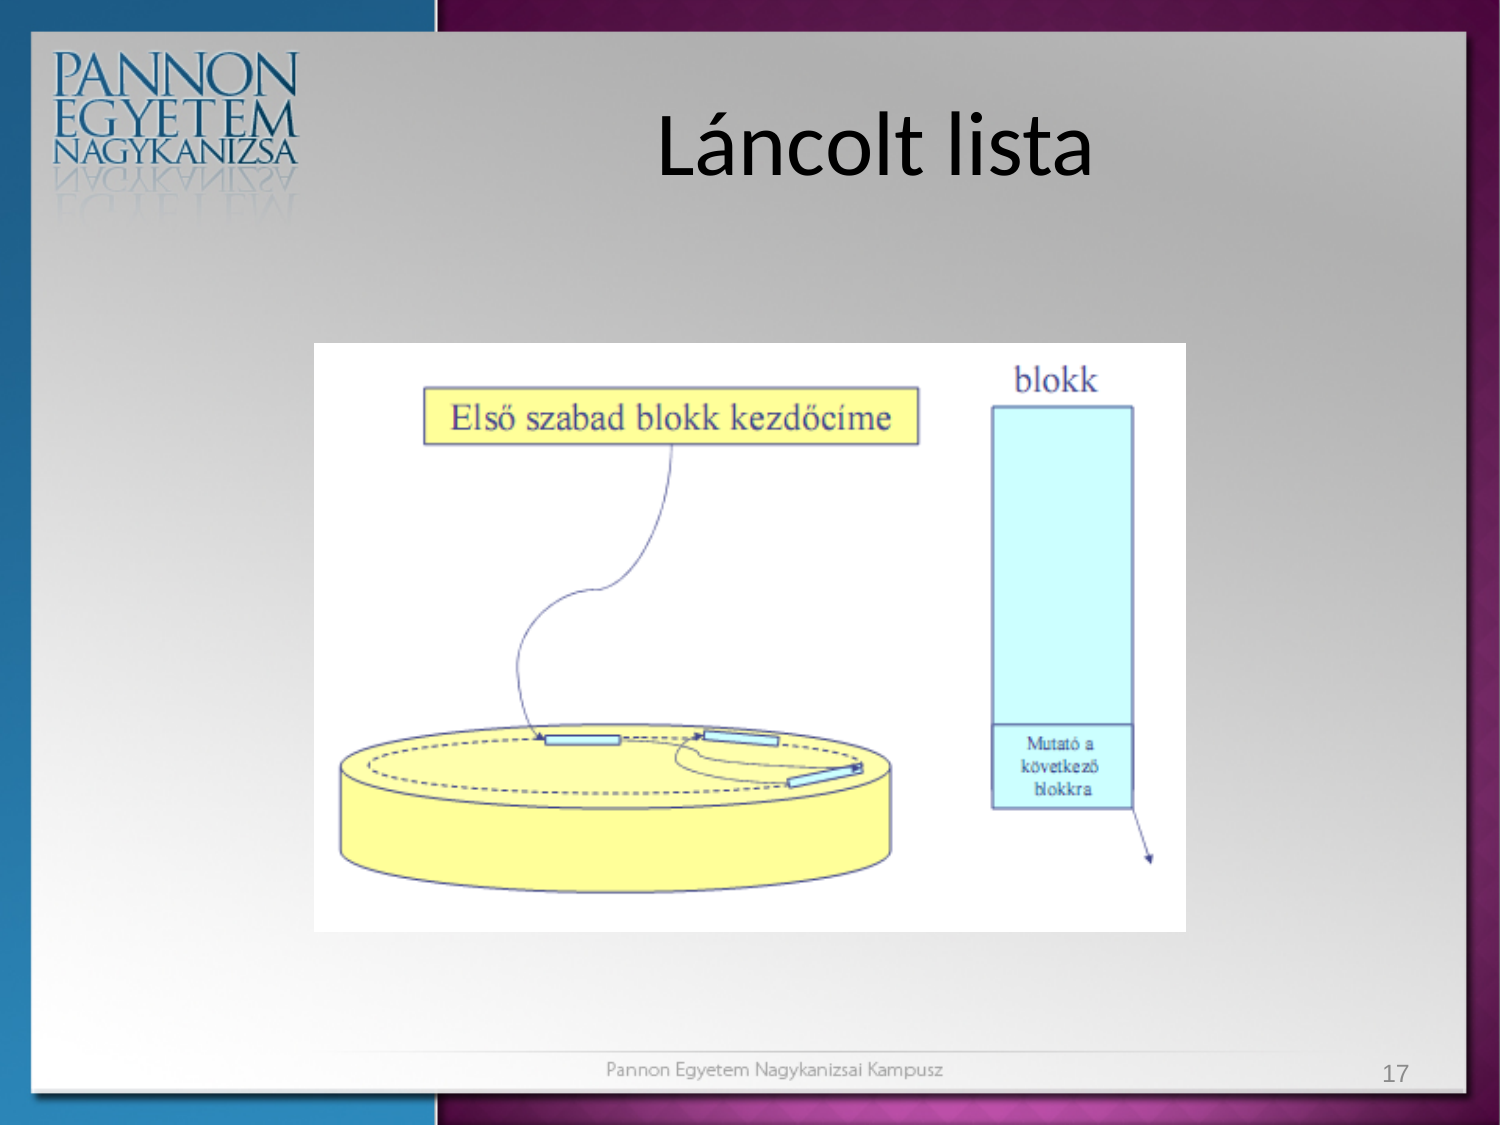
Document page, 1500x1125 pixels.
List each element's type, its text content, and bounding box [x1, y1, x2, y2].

title Láncolt lista [328, 45, 1425, 233]
slide_number 17 [1074, 1042, 1425, 1103]
picture [0, 0, 1500, 1125]
